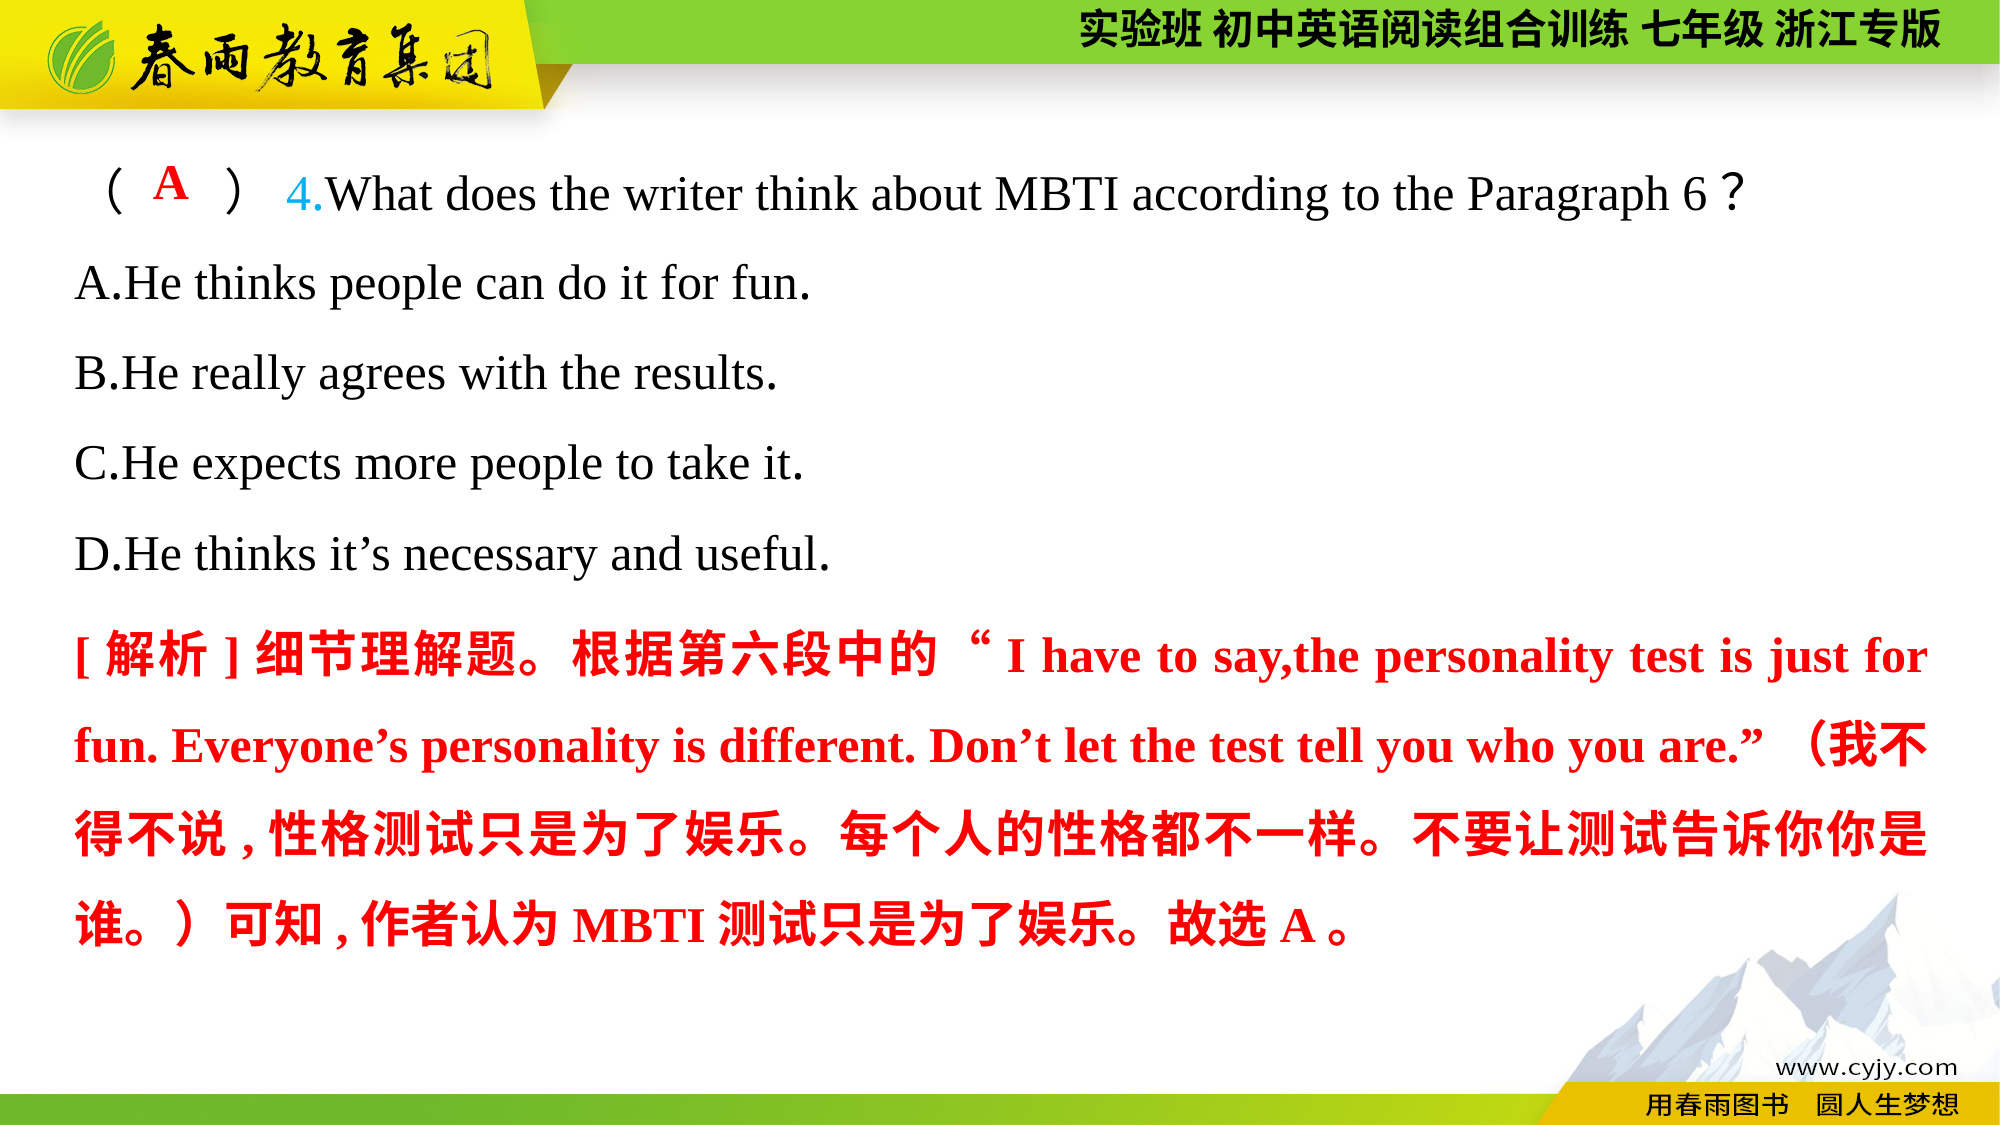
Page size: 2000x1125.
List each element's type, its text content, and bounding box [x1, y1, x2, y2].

list （ ）4.What does the writer think about MBTI according to the Paragraph 6？ A.He thinks people can do it for fun. B.He really agrees with the results. C.He expects more people to take it. D.He thinks it’s necessary and useful. [59, 122, 1944, 585]
picture [0, 0, 2000, 1125]
text_box [解析]细节理解题。根据第六段中的“I have to say,the personality test is just for fun. Everyone’s personality is different. Don’t let the test tell you who you are.”（我不得不说,性格测试只是为了娱乐。每个人的性格都不一样。不要让测试告诉你你是谁。）可知,作者认为MBTI测试只是为了娱乐。故选A。 [59, 585, 1944, 961]
text_box A [138, 141, 204, 217]
